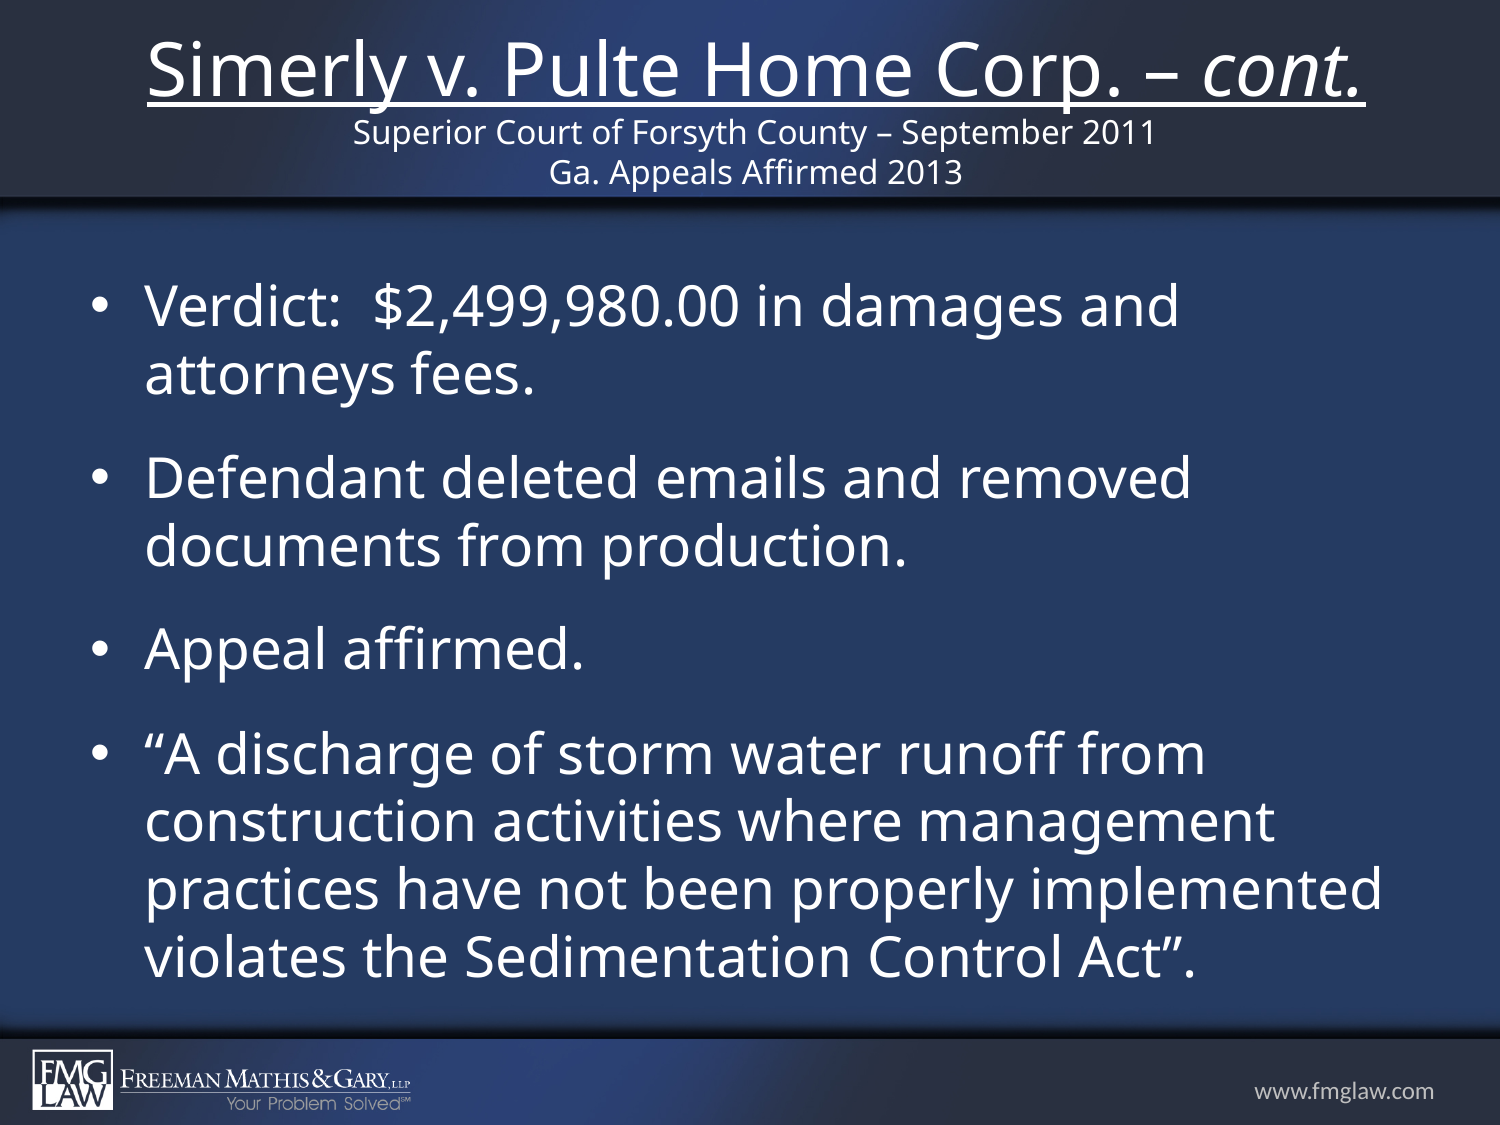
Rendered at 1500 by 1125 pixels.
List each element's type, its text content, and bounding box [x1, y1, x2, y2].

title Simerly v. Pulte Home Corp. – cont. Superior Court of Forsyth County – September 2011 Ga. Appeals Affirmed 2013 [87, 0, 1425, 213]
list Verdict: $2,499,980.00 in damages and attorneys fees. Defendant deleted emails and removed documents from production. Appeal affirmed. “A discharge of storm water runoff from construction activities where management practices have not been properly implemented violates the Sedimentation Control Act”. [75, 262, 1425, 1005]
picture [0, 0, 1500, 1125]
